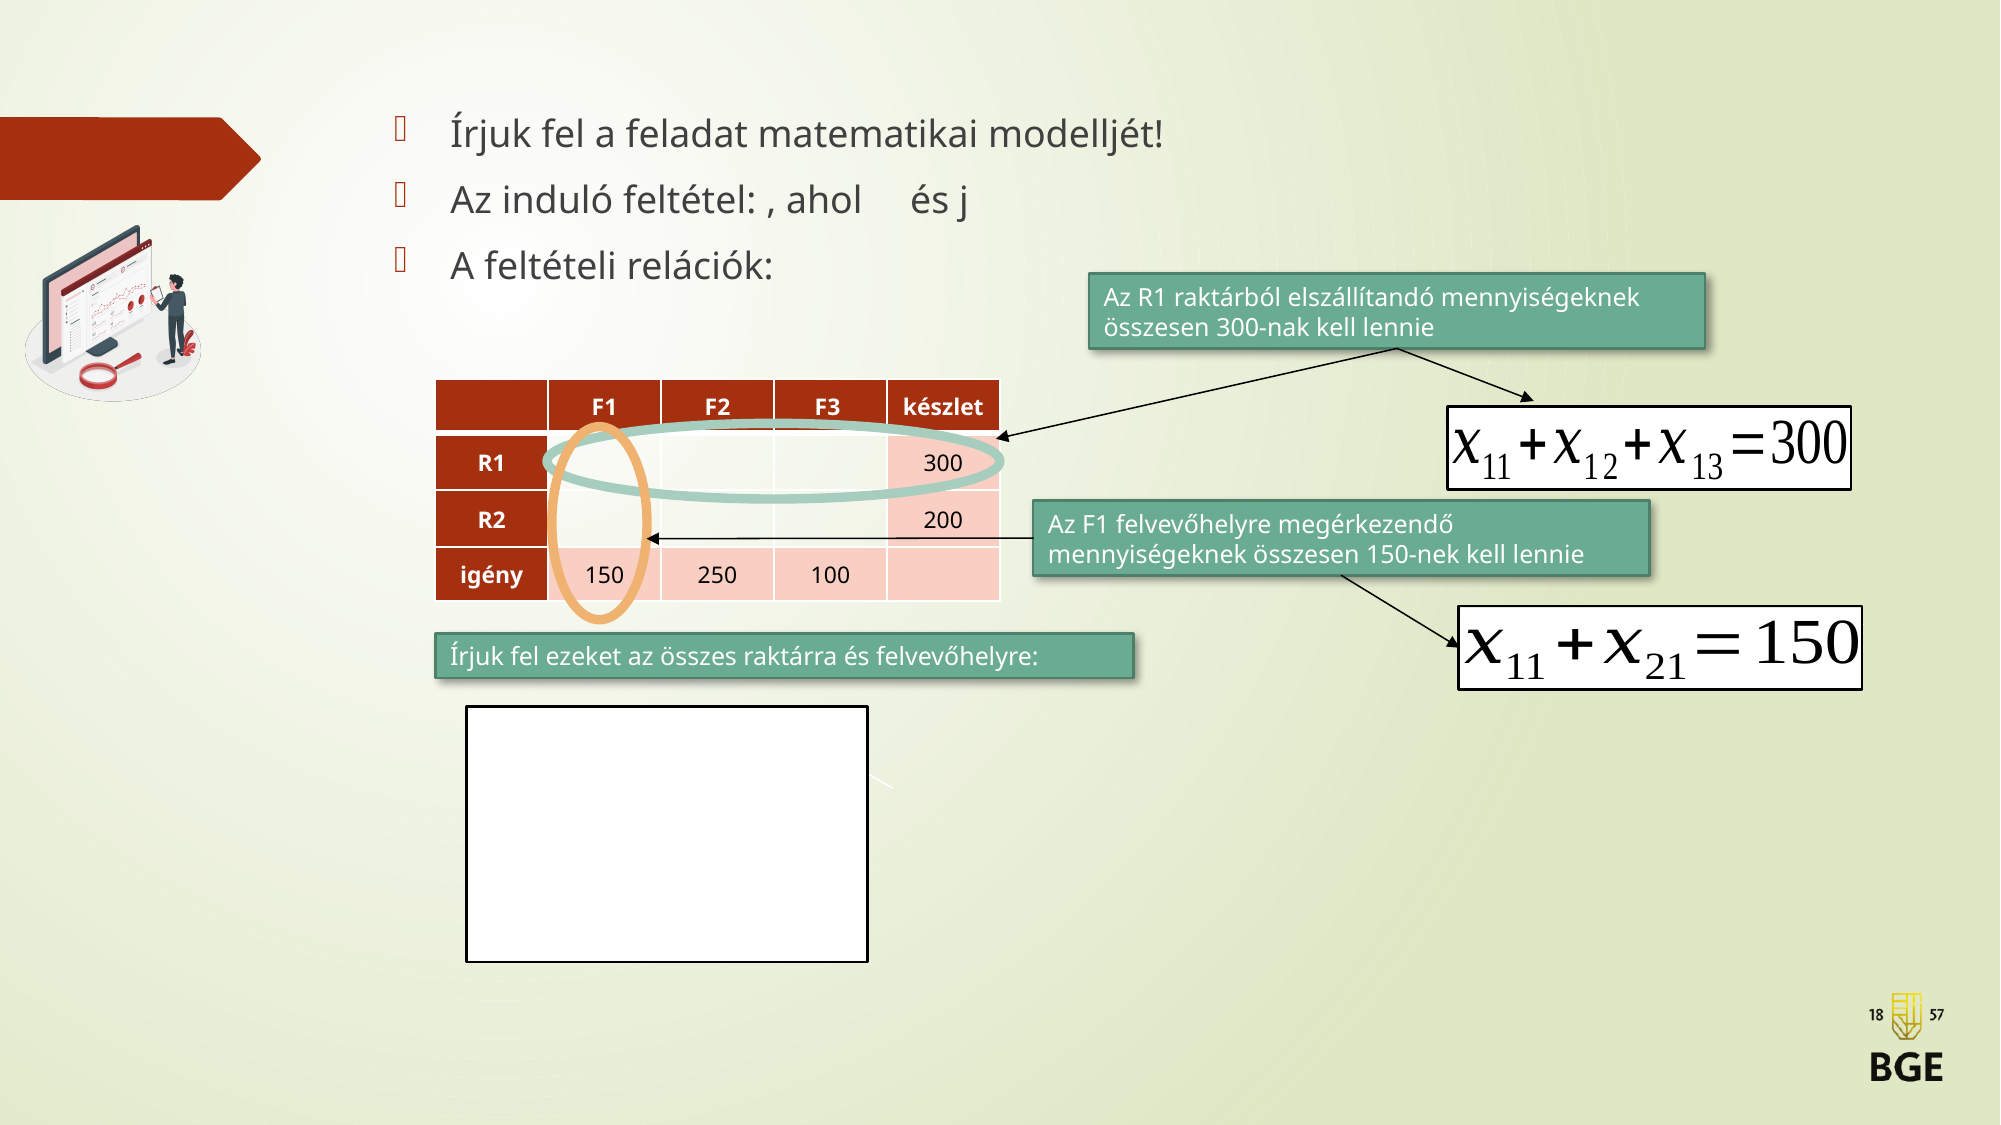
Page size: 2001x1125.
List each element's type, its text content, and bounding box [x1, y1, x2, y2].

text_box Írjuk fel ezeket az összes raktárra és felvevőhelyre: [434, 632, 1135, 679]
picture [17, 217, 208, 408]
text_box Az R1 raktárból elszállítandó mennyiségeknek összesen 300-nak kell lennie [1088, 272, 1706, 350]
text_box Az F1 felvevőhelyre megérkezendő mennyiségeknek összesen 150-nek kell lennie [1032, 499, 1651, 577]
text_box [1396, 349, 1535, 402]
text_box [793, 730, 893, 789]
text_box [1341, 576, 1460, 648]
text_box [995, 349, 1398, 440]
text_box [618, 423, 1000, 500]
text_box [546, 443, 572, 473]
picture [1853, 984, 1958, 1090]
text_box [551, 426, 648, 620]
